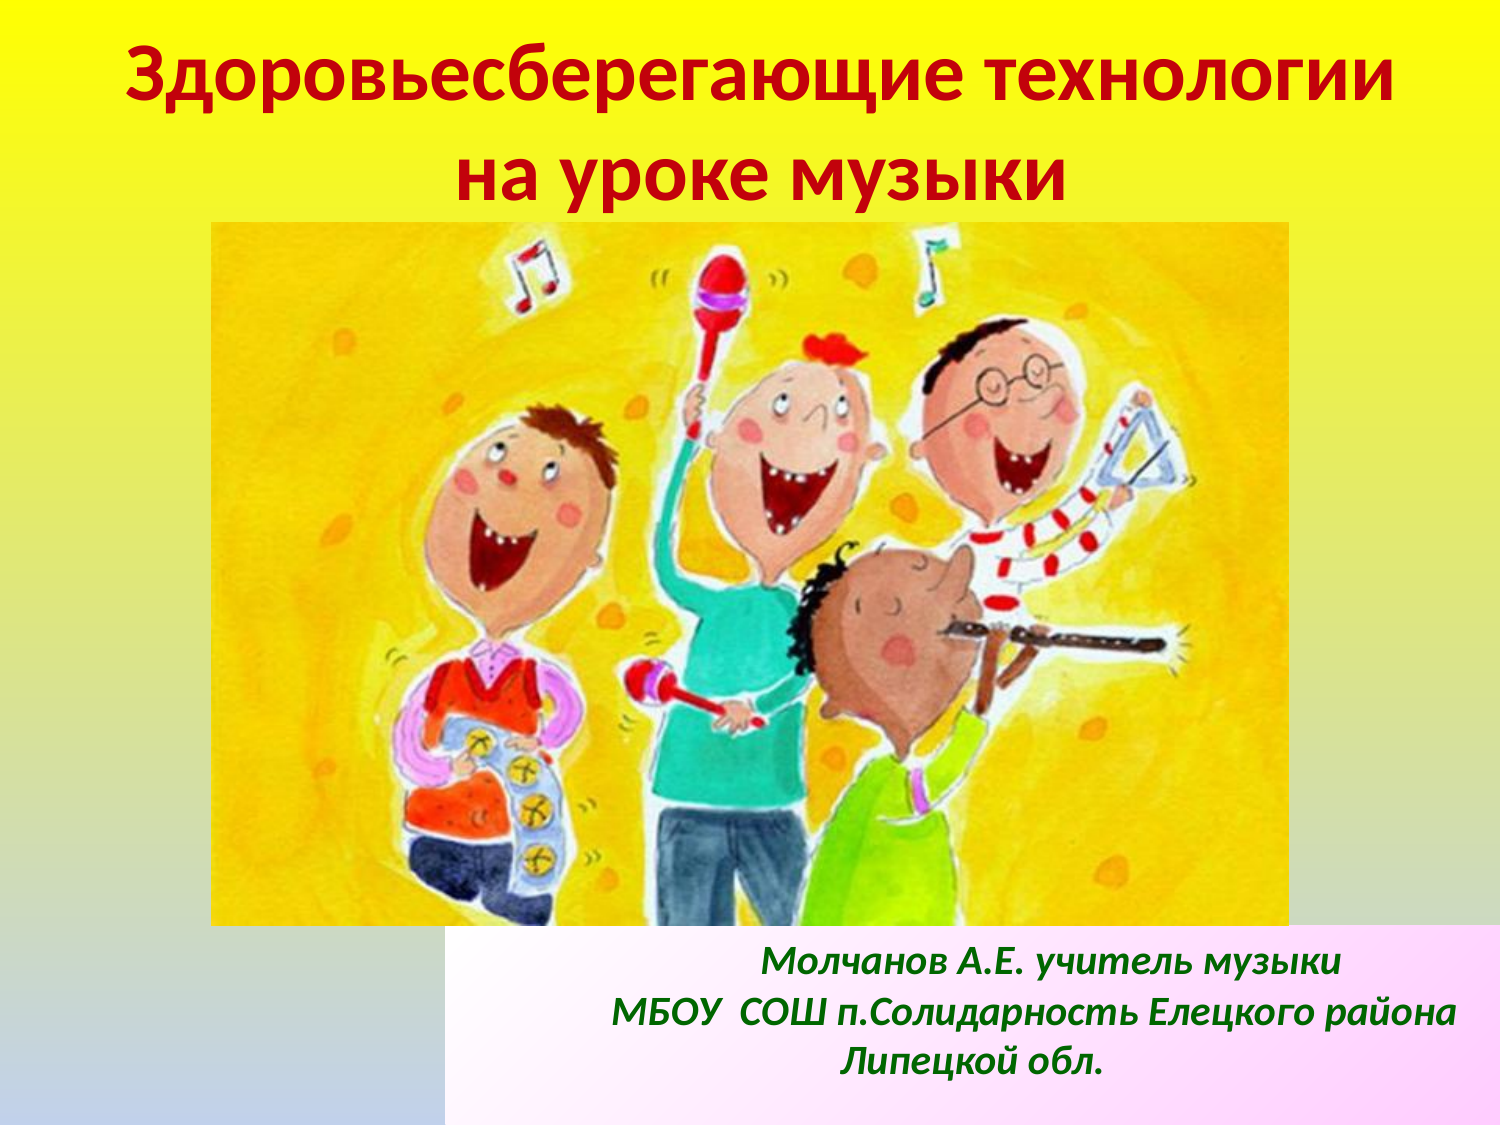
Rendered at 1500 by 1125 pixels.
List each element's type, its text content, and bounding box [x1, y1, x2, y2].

text_box Молчанов А.Е. учитель музыки МБОУ СОШ п.Солидарность Елецкого района Липецкой обл. [445, 925, 1500, 1125]
title Здоровьесберегающие технологии на уроке музыки [53, 0, 1471, 235]
picture [211, 222, 1289, 926]
